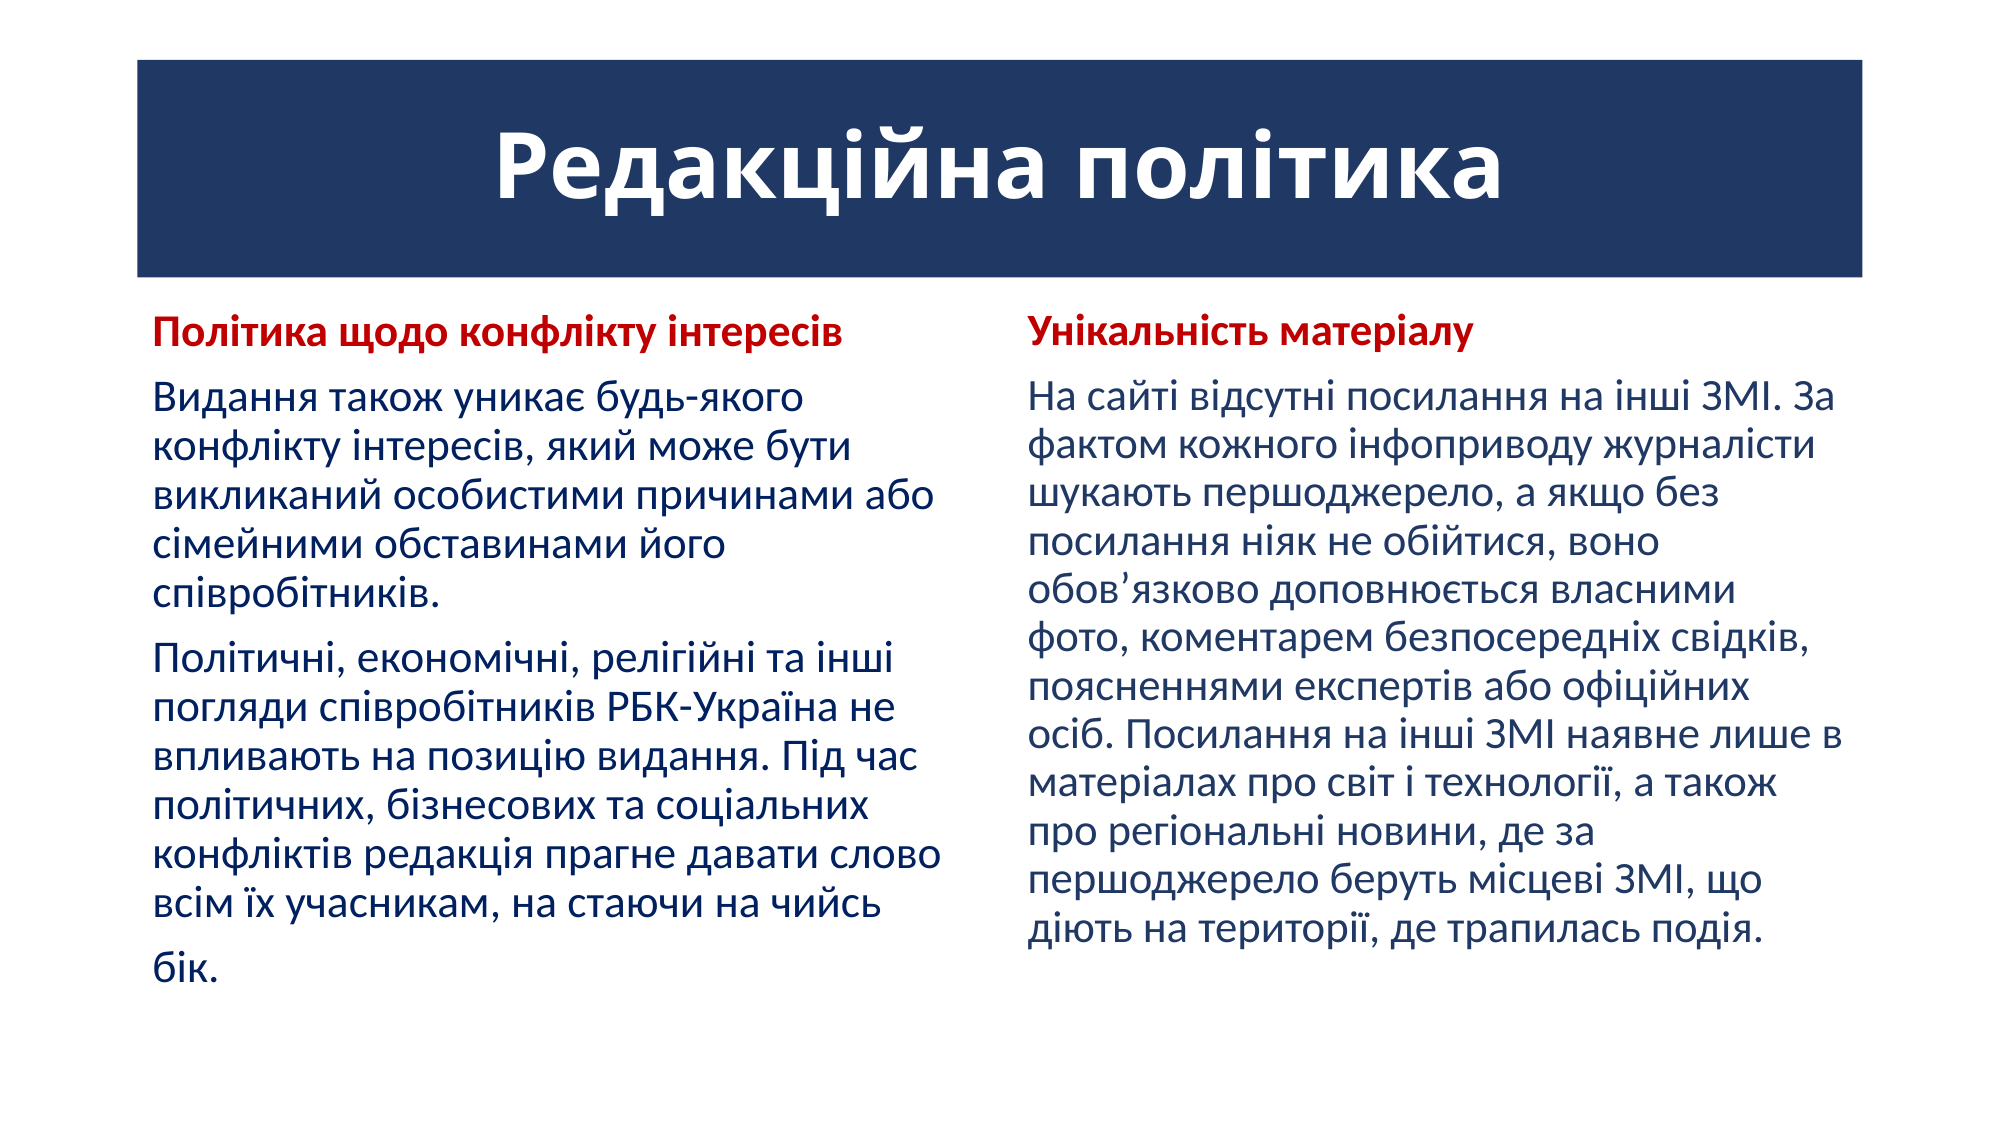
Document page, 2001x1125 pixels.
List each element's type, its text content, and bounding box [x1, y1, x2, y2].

list Унікальність матеріалу На сайті відсутні посилання на інші ЗМІ. За фактом кожного інфоприводу журналісти шукають першоджерело, а якщо без посилання ніяк не обійтися, воно обов’язково доповнюється власними фото, коментарем безпосередніх свідків, поясненнями експертів або офіційних осіб. Посилання на інші ЗМІ наявне лише в матеріалах про світ і технології, а також про регіональні новини, де за першоджерело беруть місцеві ЗМІ, що діють на території, де трапилась подія. [1012, 299, 1863, 1014]
list Політика щодо конфлікту інтересів Видання також уникає будь-якого конфлікту інтересів, який може бути викликаний особистими причинами або сімейними обставинами його співробітників. Політичні, економічні, релігійні та інші погляди співробітників РБК-Україна не впливають на позицію видання. Під час політичних, бізнесових та соціальних конфліктів редакція прагне давати слово всім їх учасникам, на стаючи на чийсь бік. [137, 299, 988, 1014]
title Редакційна політика [137, 59, 1863, 278]
